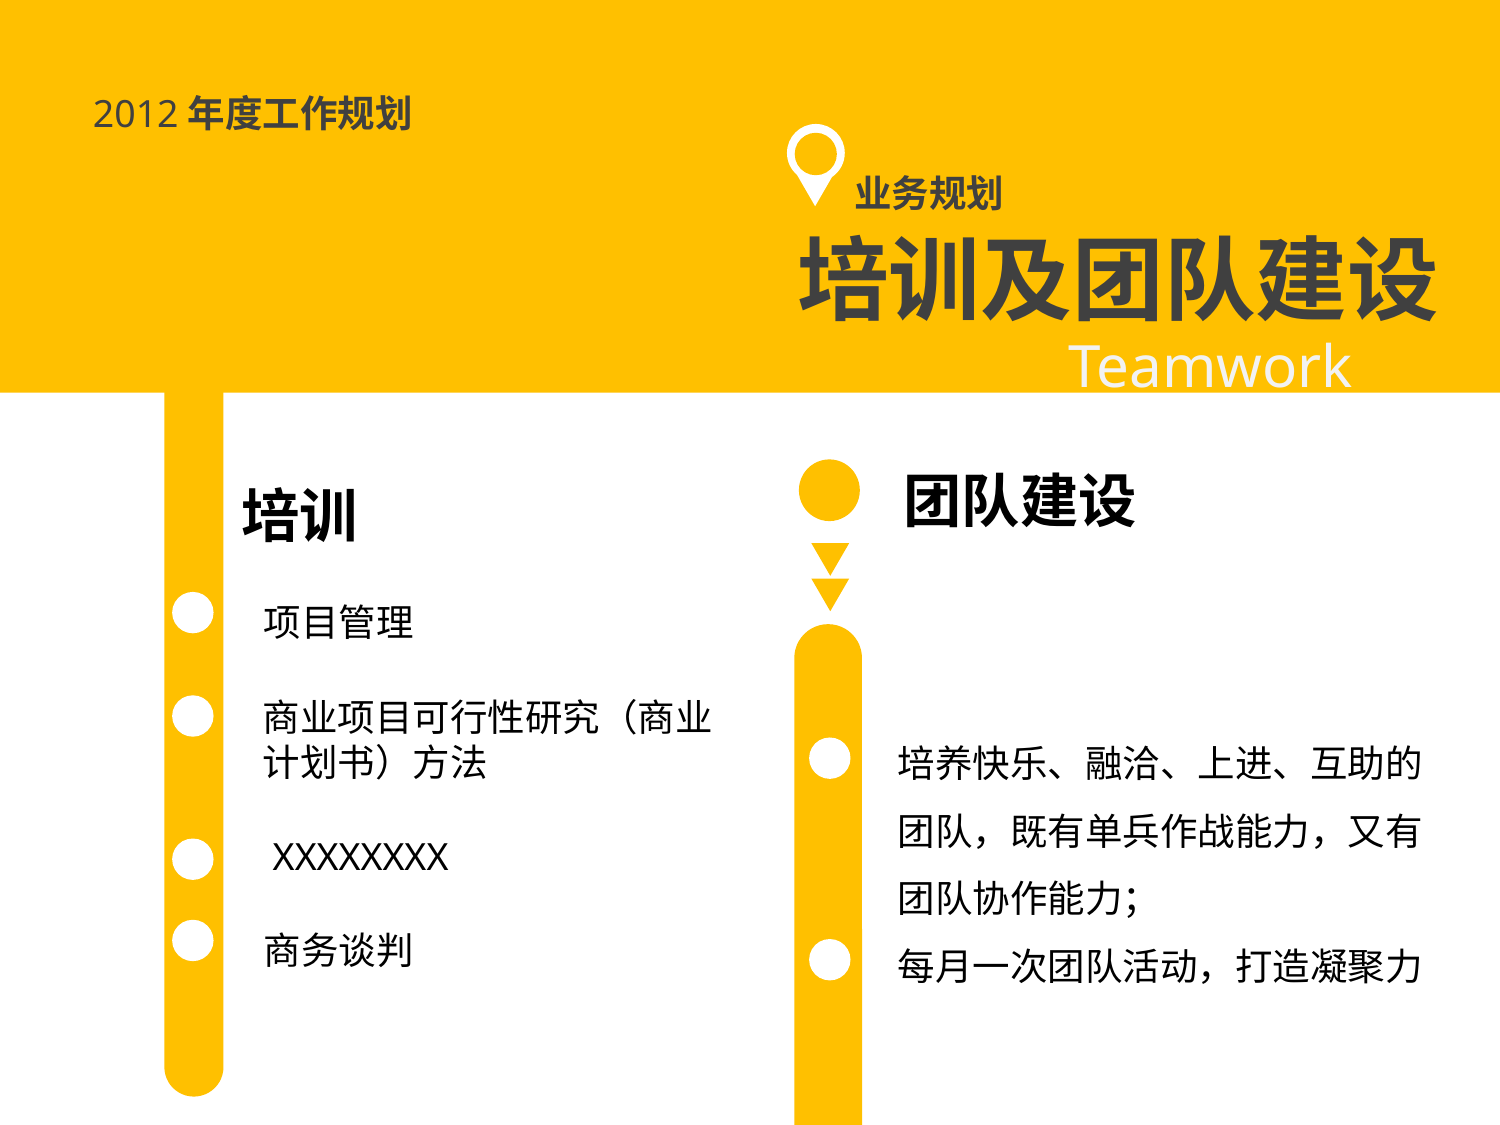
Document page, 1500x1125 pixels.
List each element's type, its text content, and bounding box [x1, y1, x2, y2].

text_box [170, 589, 216, 636]
text_box [807, 735, 853, 781]
text_box 培训及团队建设 [782, 214, 1455, 340]
text_box XXXXXXXX [257, 825, 464, 886]
text_box [807, 936, 853, 983]
text_box 培养快乐、融洽、上进、互助的团队，既有单兵作战能力，又有团队协作能力； 每月一次团队活动，打造凝聚力 [882, 710, 1458, 995]
text_box 团队建设 [888, 457, 1152, 542]
text_box 商业项目可行性研究（商业计划书）方法 [247, 686, 746, 791]
text_box 业务规划 [839, 140, 1020, 223]
text_box [0, 0, 1500, 395]
text_box [170, 693, 216, 739]
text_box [795, 557, 865, 597]
text_box 2012年度工作规划 [78, 82, 829, 143]
text_box [792, 622, 865, 1125]
text_box [170, 836, 216, 882]
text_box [786, 123, 845, 207]
text_box 商务谈判 [248, 919, 429, 980]
text_box 项目管理 [248, 591, 429, 652]
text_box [787, 446, 872, 567]
text_box [162, 149, 226, 1099]
text_box Teamwork [1053, 321, 1368, 407]
text_box 培训 [226, 471, 373, 557]
text_box [170, 917, 216, 964]
